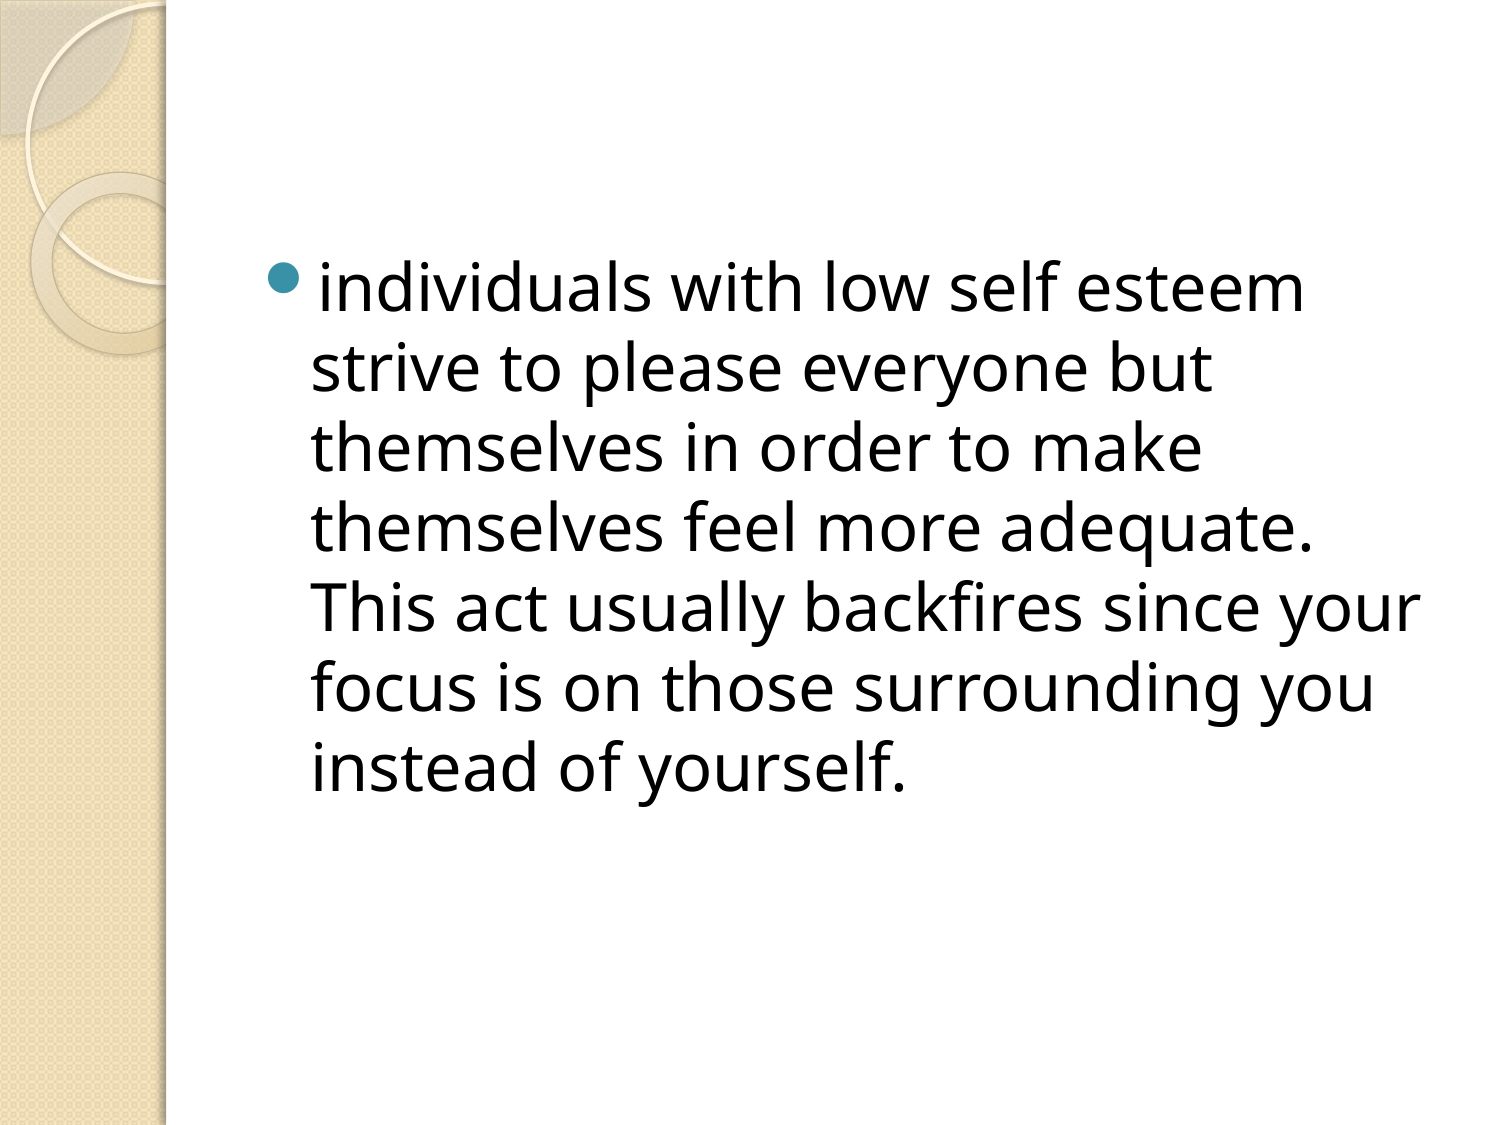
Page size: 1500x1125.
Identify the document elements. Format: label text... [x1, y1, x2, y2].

list individuals with low self esteem strive to please everyone but themselves in order to make themselves feel more adequate. This act usually backfires since your focus is on those surrounding you instead of yourself. [235, 237, 1466, 1025]
